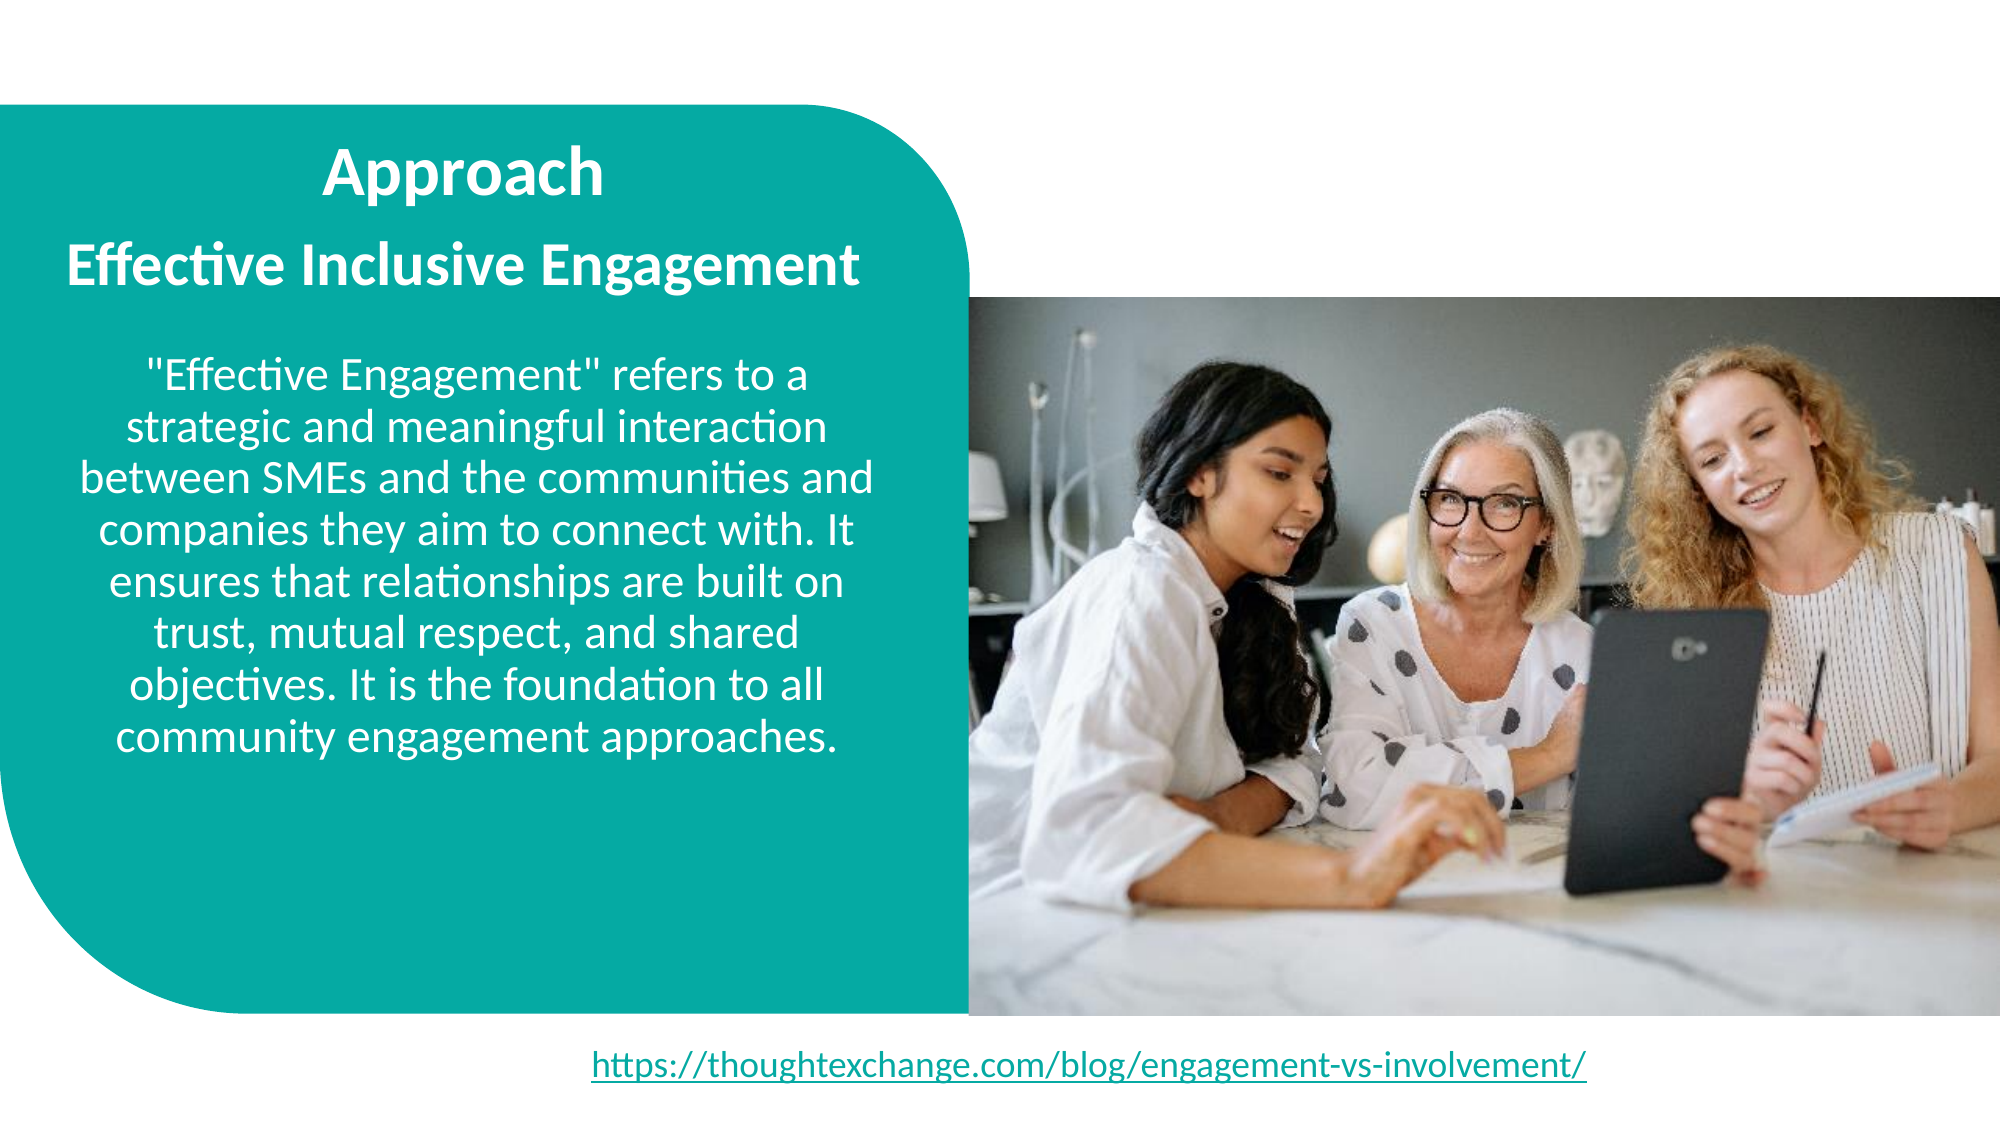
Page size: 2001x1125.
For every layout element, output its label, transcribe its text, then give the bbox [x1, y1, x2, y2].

picture [968, 297, 2000, 1016]
list Approach Effective Inclusive Engagement [49, 0, 879, 341]
text_box https://thoughtexchange.com/blog/engagement-vs-involvement/ [576, 1032, 1843, 1093]
list "Effective Engagement" refers to a strategic and meaningful interaction between SMEs and the communities and companies they aim to connect with. It ensures that relationships are built on trust, mutual respect, and shared objectives. It is the foundation to all community engagement approaches. [49, 341, 906, 523]
